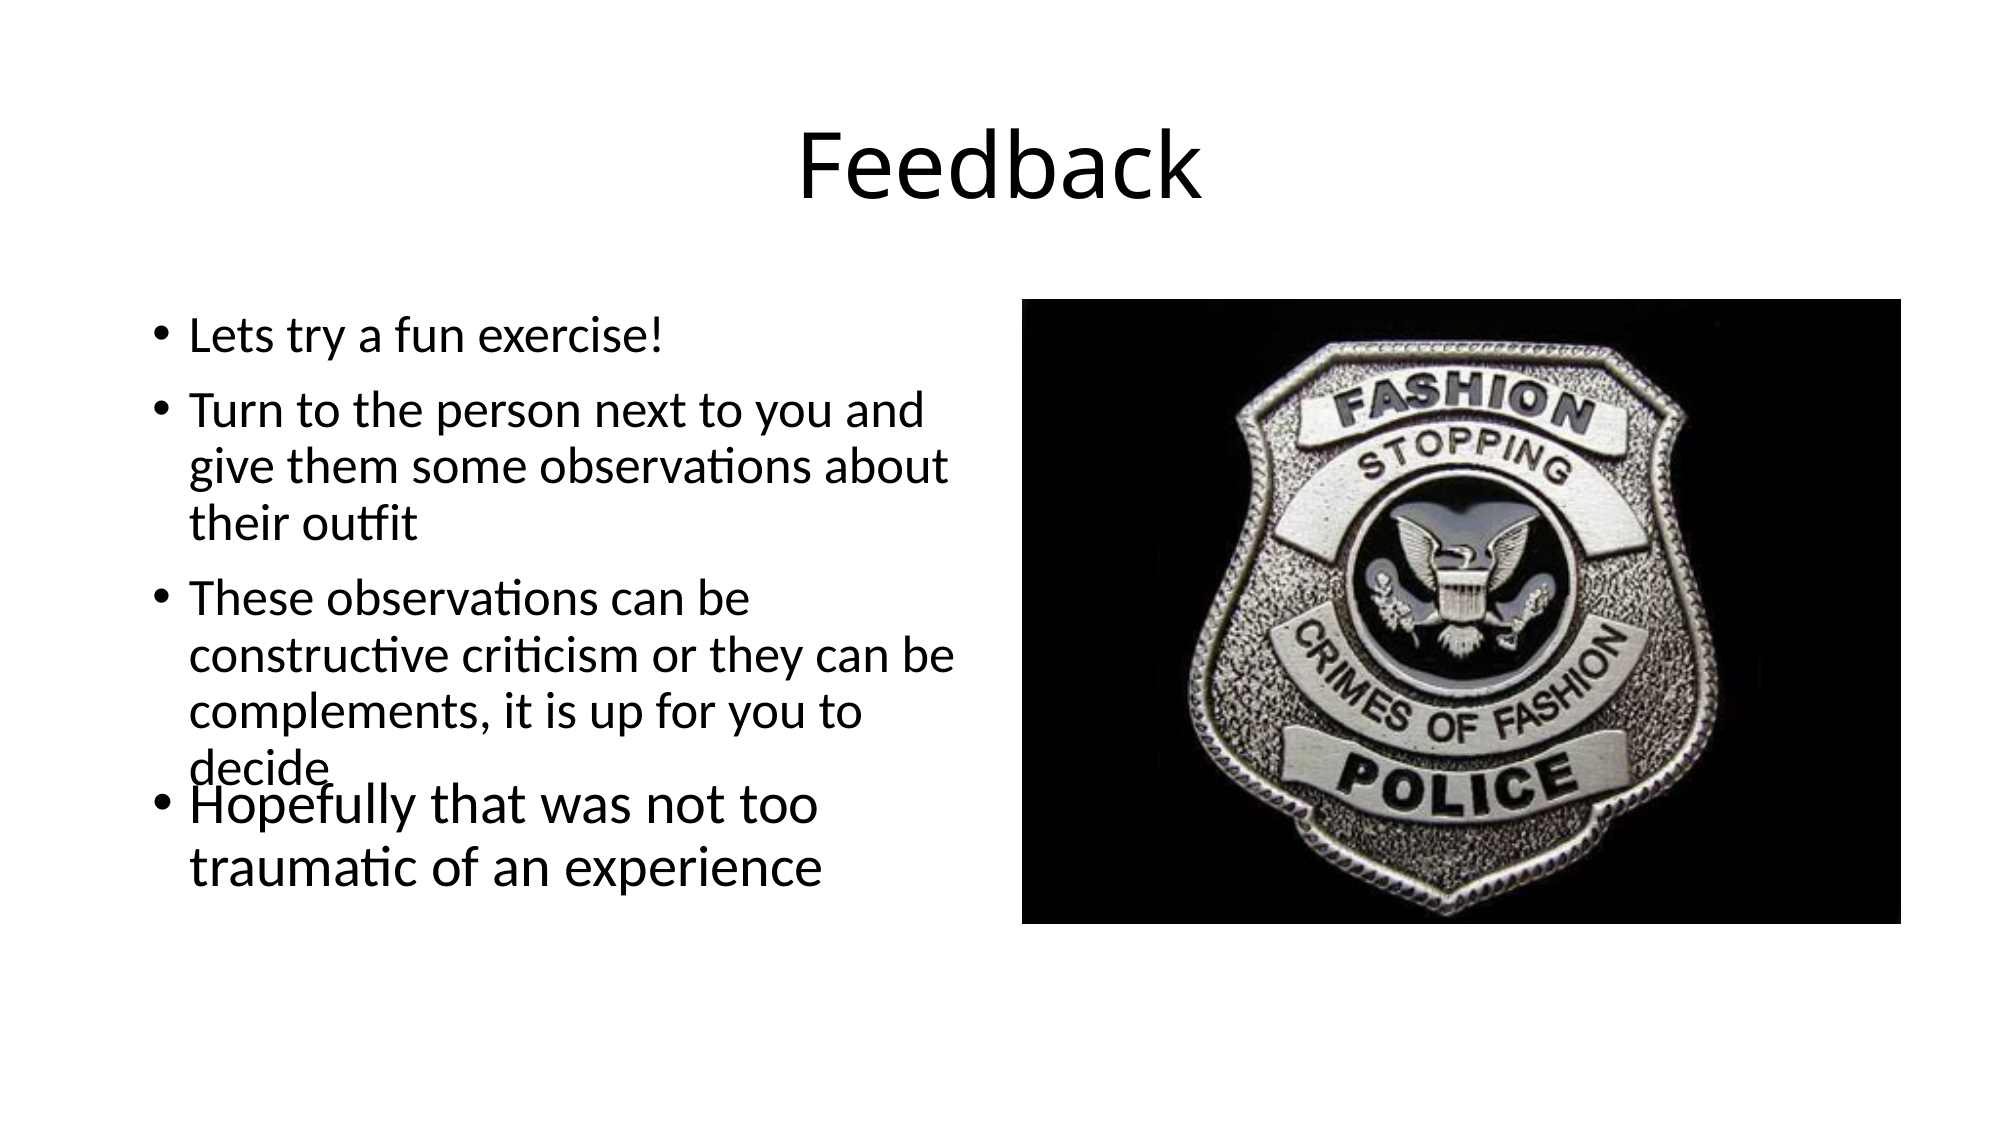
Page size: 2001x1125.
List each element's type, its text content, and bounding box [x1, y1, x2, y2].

list Lets try a fun exercise! Turn to the person next to you and give them some observations about their outfit These observations can be constructive criticism or they can be complements, it is up for you to decide [137, 299, 988, 766]
title Feedback [137, 59, 1863, 278]
list Hopefully that was not too traumatic of an experience [137, 766, 988, 1011]
picture [1022, 299, 1901, 924]
